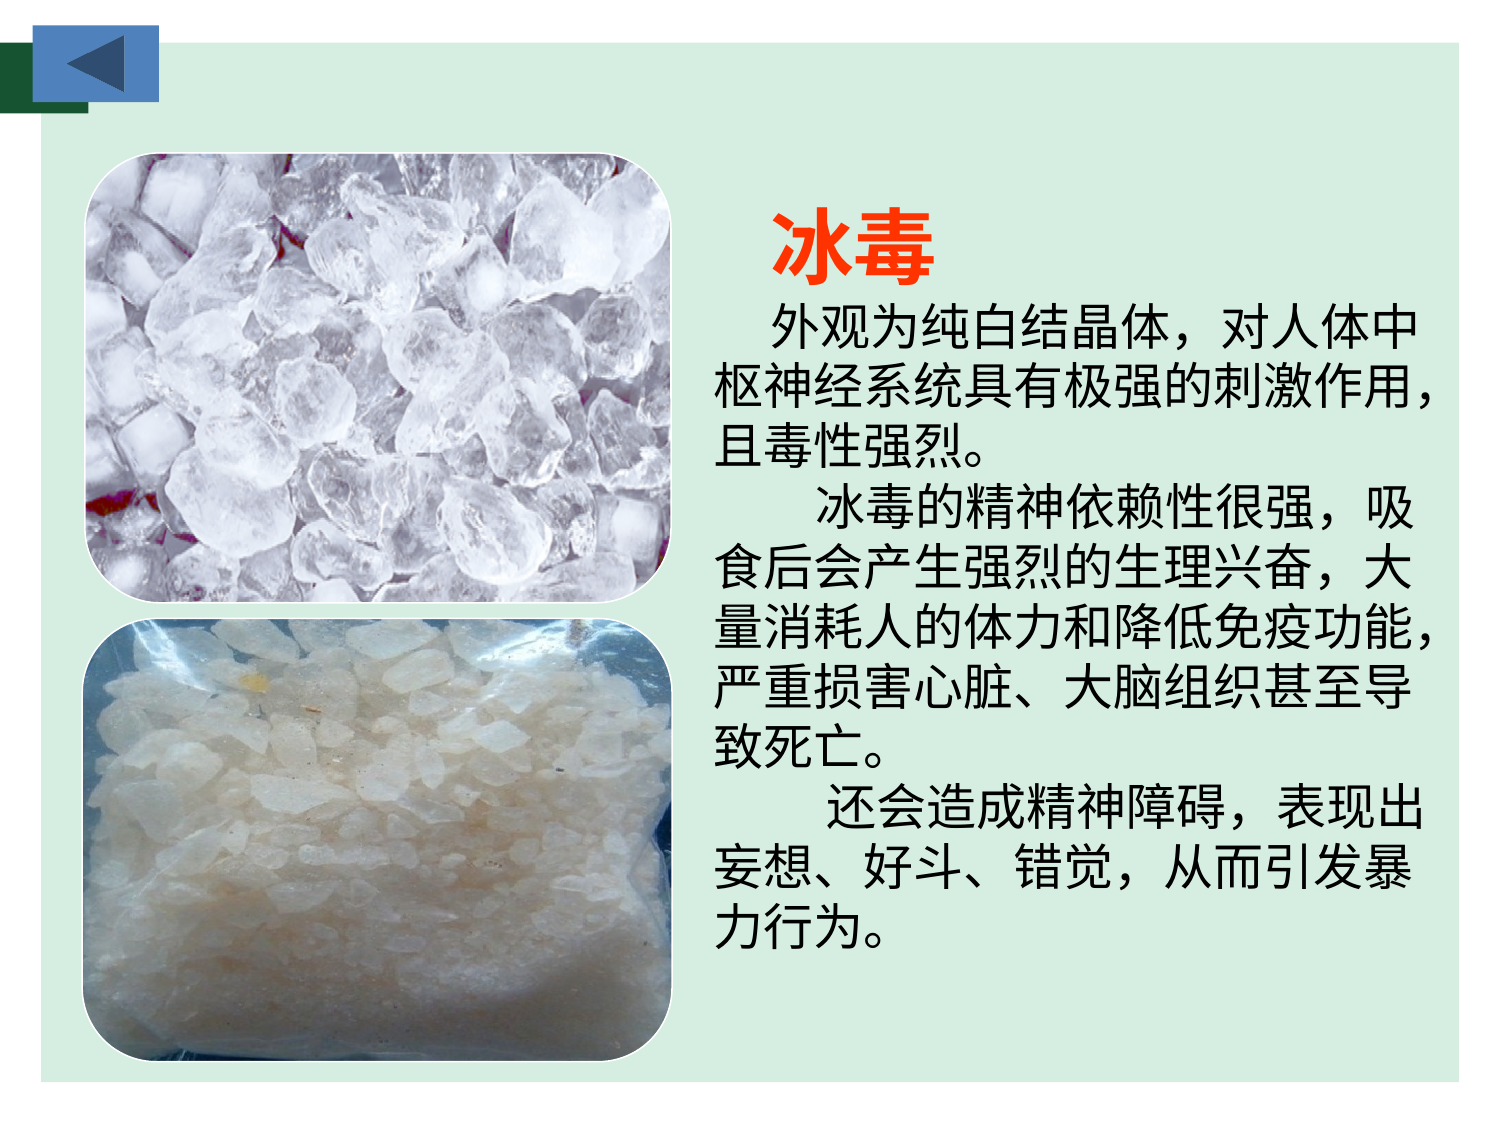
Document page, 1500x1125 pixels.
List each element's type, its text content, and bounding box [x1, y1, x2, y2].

text_box [82, 618, 673, 1062]
text_box [32, 25, 159, 103]
text_box 冰毒 外观为纯白结晶体，对人体中枢神经系统具有极强的刺激作用，且毒性强烈。 冰毒的精神依赖性很强，吸食后会产生强烈的生理兴奋，大量消耗人的体力和降低免疫功能，严重损害心脏、大脑组织甚至导致死亡。 还会造成精神障碍，表现出妄想、好斗、错觉，从而引发暴力行为。 [698, 187, 1458, 963]
text_box [84, 152, 672, 603]
